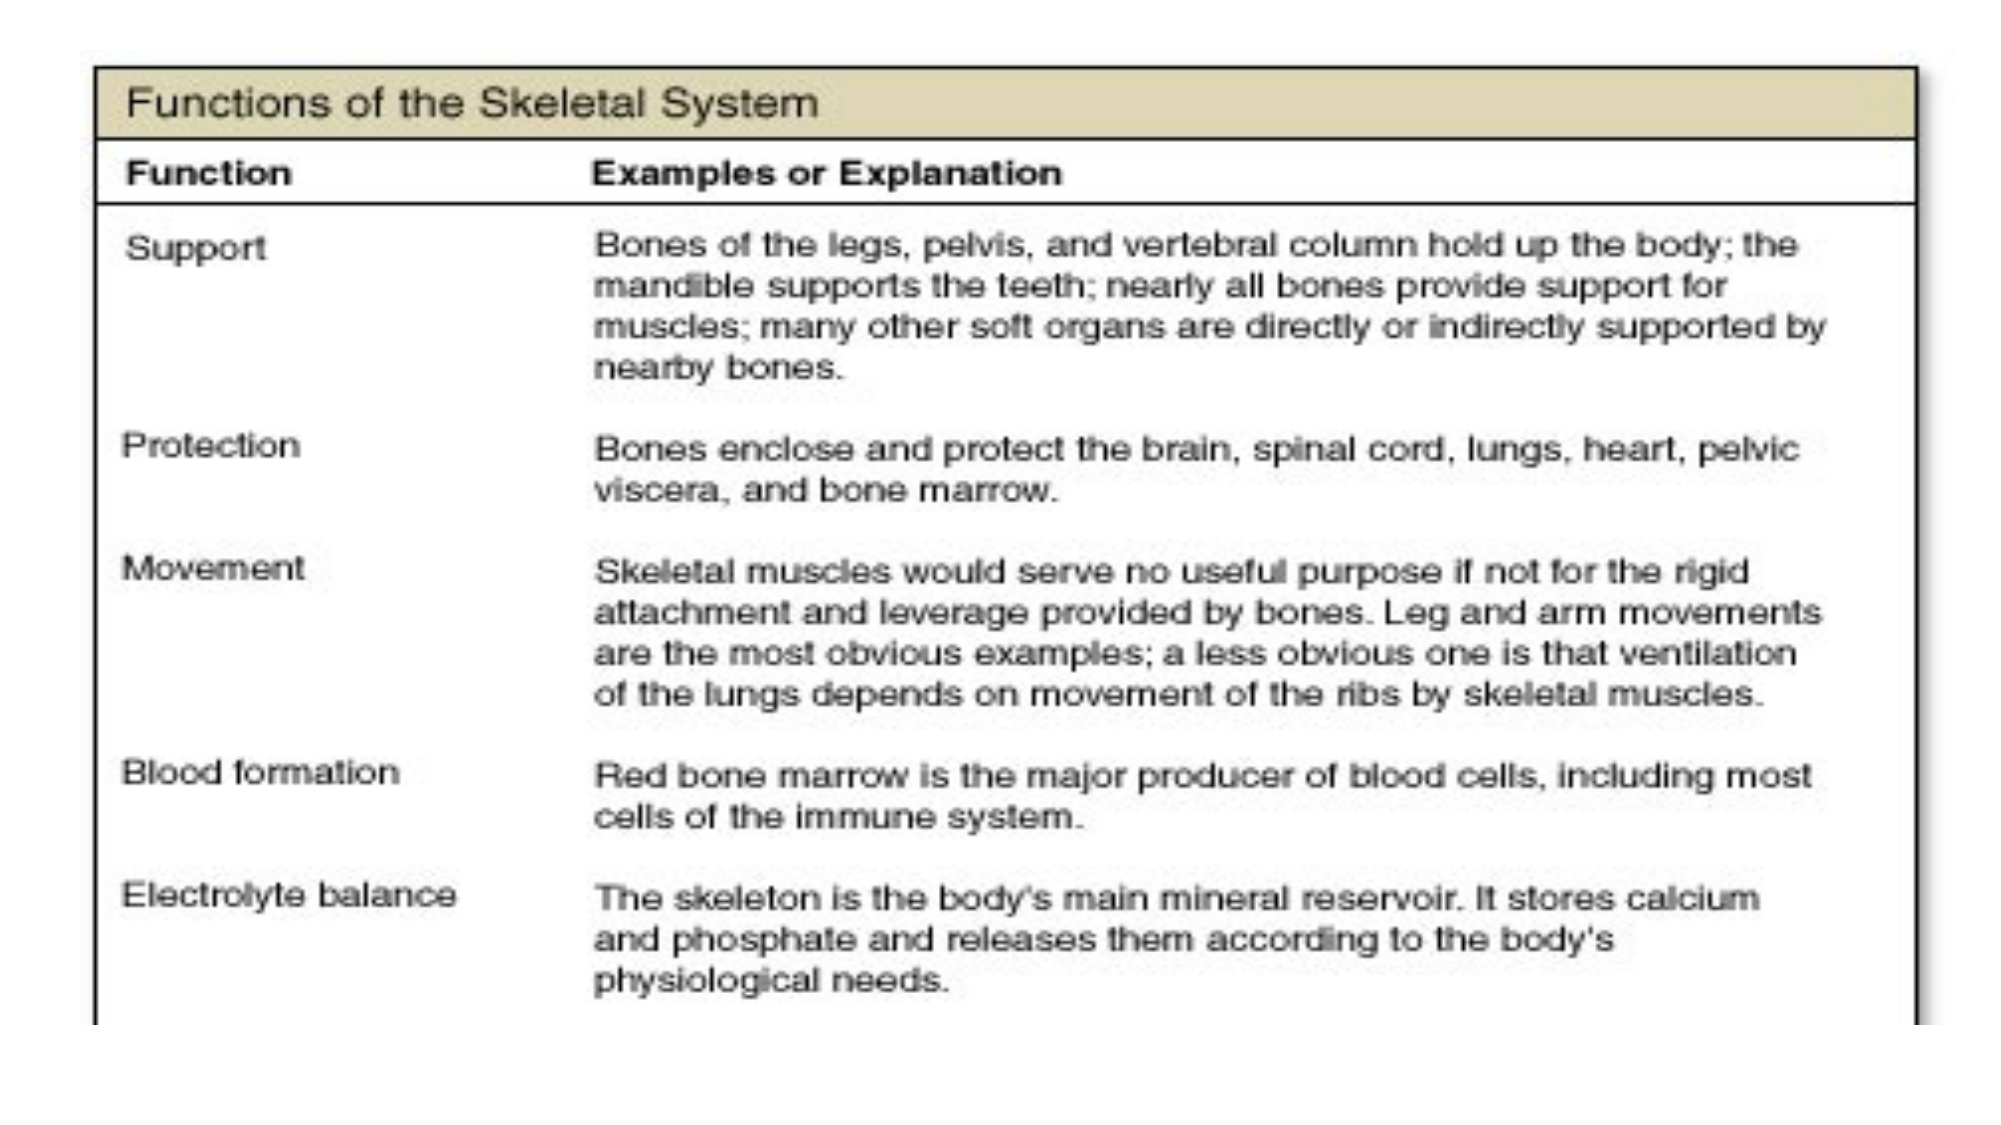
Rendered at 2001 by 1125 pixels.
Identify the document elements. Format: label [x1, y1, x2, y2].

picture [79, 50, 1956, 1025]
